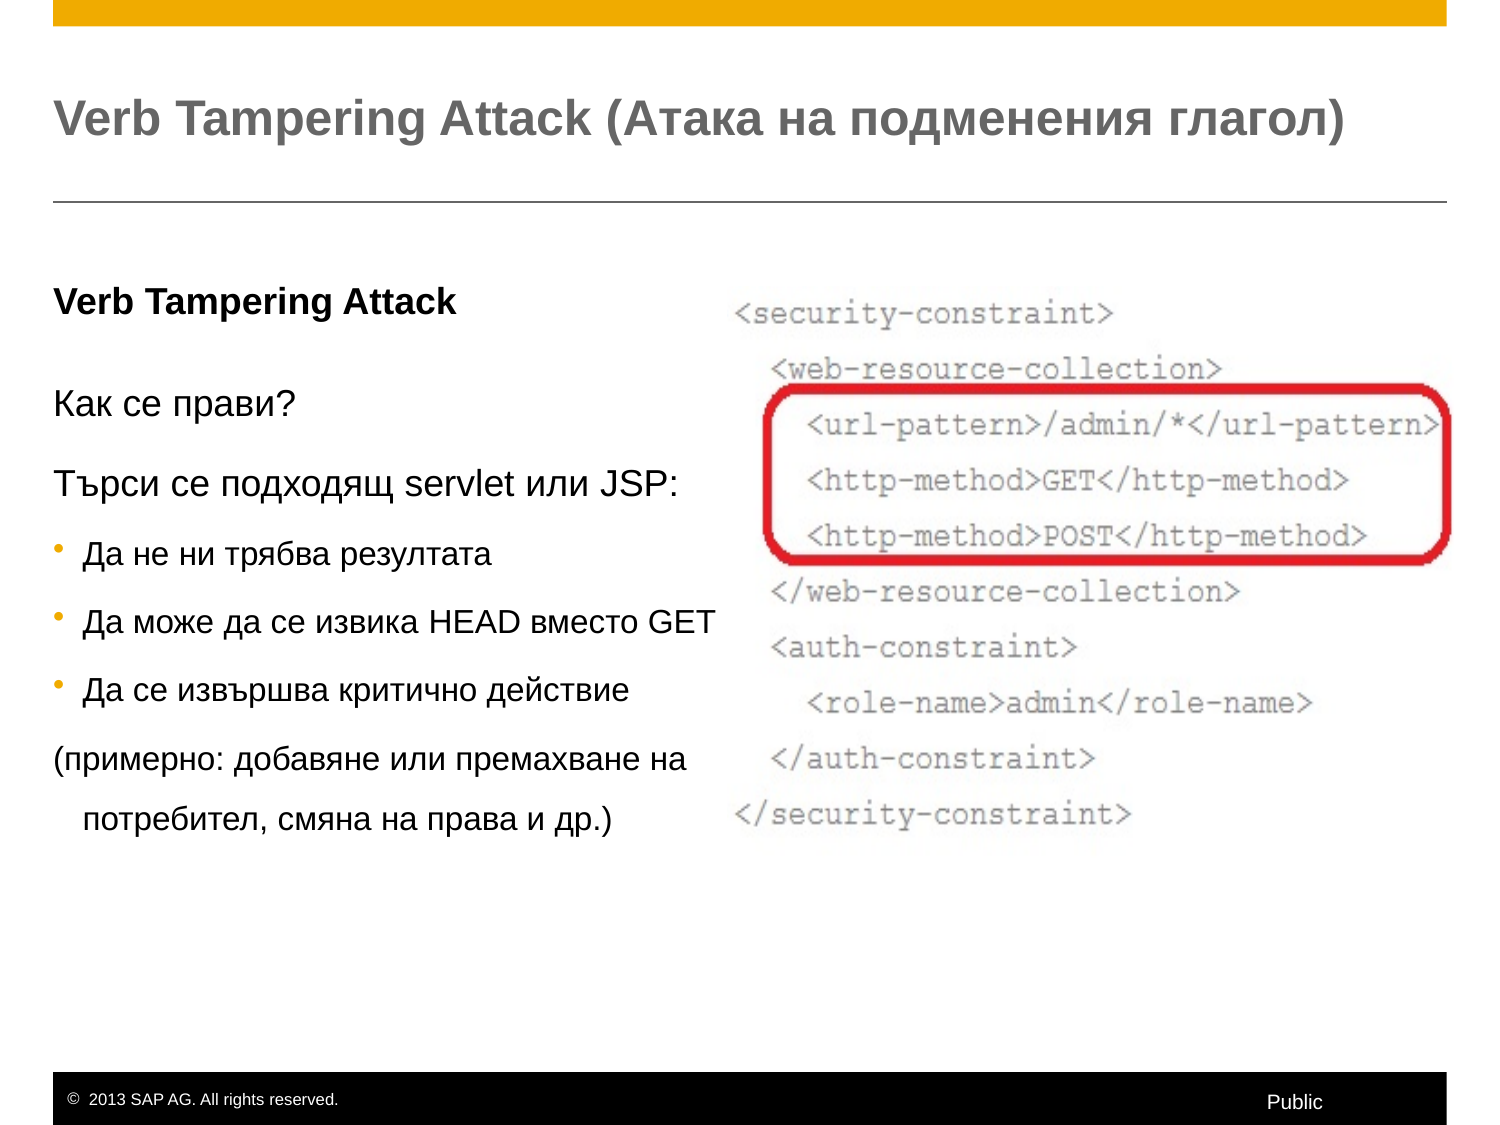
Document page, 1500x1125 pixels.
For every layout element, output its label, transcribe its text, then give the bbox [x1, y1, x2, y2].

list Verb Tampering Attack Как се прави? Търси се подходящ servlet или JSP: Да не ни трябва резултата Да може да се извика HEAD вместо GET Да се извършва критично действие (примерно: добавяне или премахване на потребител, смяна на права и др.) [53, 277, 737, 998]
picture [727, 286, 1468, 859]
title Verb Tampering Attack (Атака на подменения глагол) [53, 53, 1447, 178]
